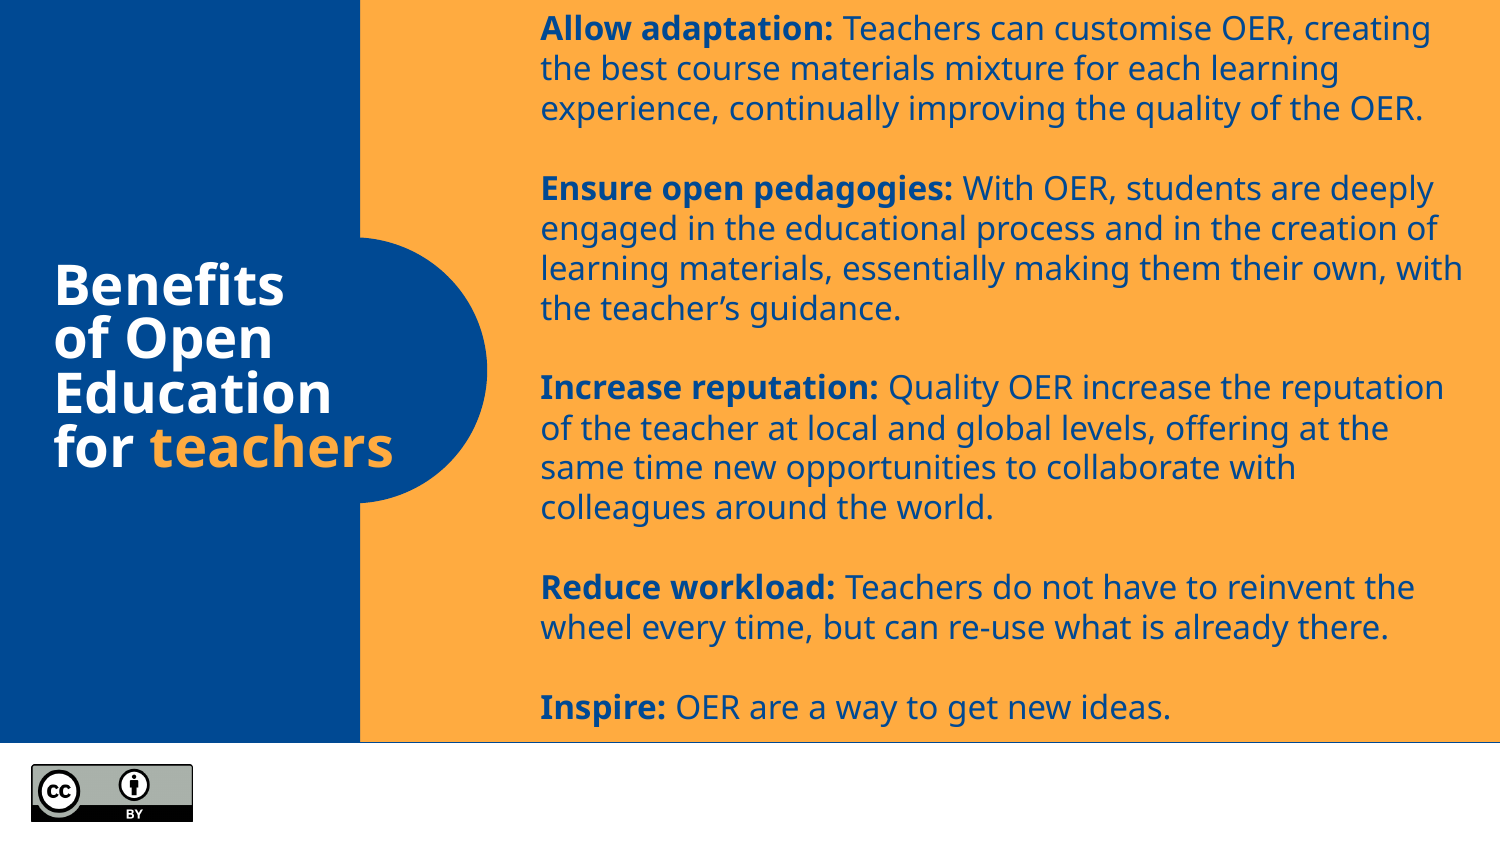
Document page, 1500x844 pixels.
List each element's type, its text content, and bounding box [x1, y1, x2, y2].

text_box Benefits of Open Education for teachers [38, 246, 421, 493]
text_box [0, 750, 1500, 844]
picture [31, 764, 193, 822]
text_box [300, 493, 405, 504]
text_box [421, 255, 488, 485]
text_box Allow adaptation: Teachers can customise OER, creating the best course materials mixture for each learning experience, continually improving the quality of the OER. Ensure open pedagogies: With OER, students are deeply engaged in the educational process and in the creation of learning materials, essentially making them their own, with the teacher’s guidance. Increase reputation: Quality OER increase the reputation of the teacher at local and global levels, offering at the same time new opportunities to collaborate with colleagues around the world. Reduce workload: Teachers do not have to reinvent the wheel every time, but can re-use what is already there. Inspire: OER are a way to get new ideas. [525, 0, 1483, 741]
text_box [0, 0, 361, 742]
text_box [304, 237, 401, 246]
